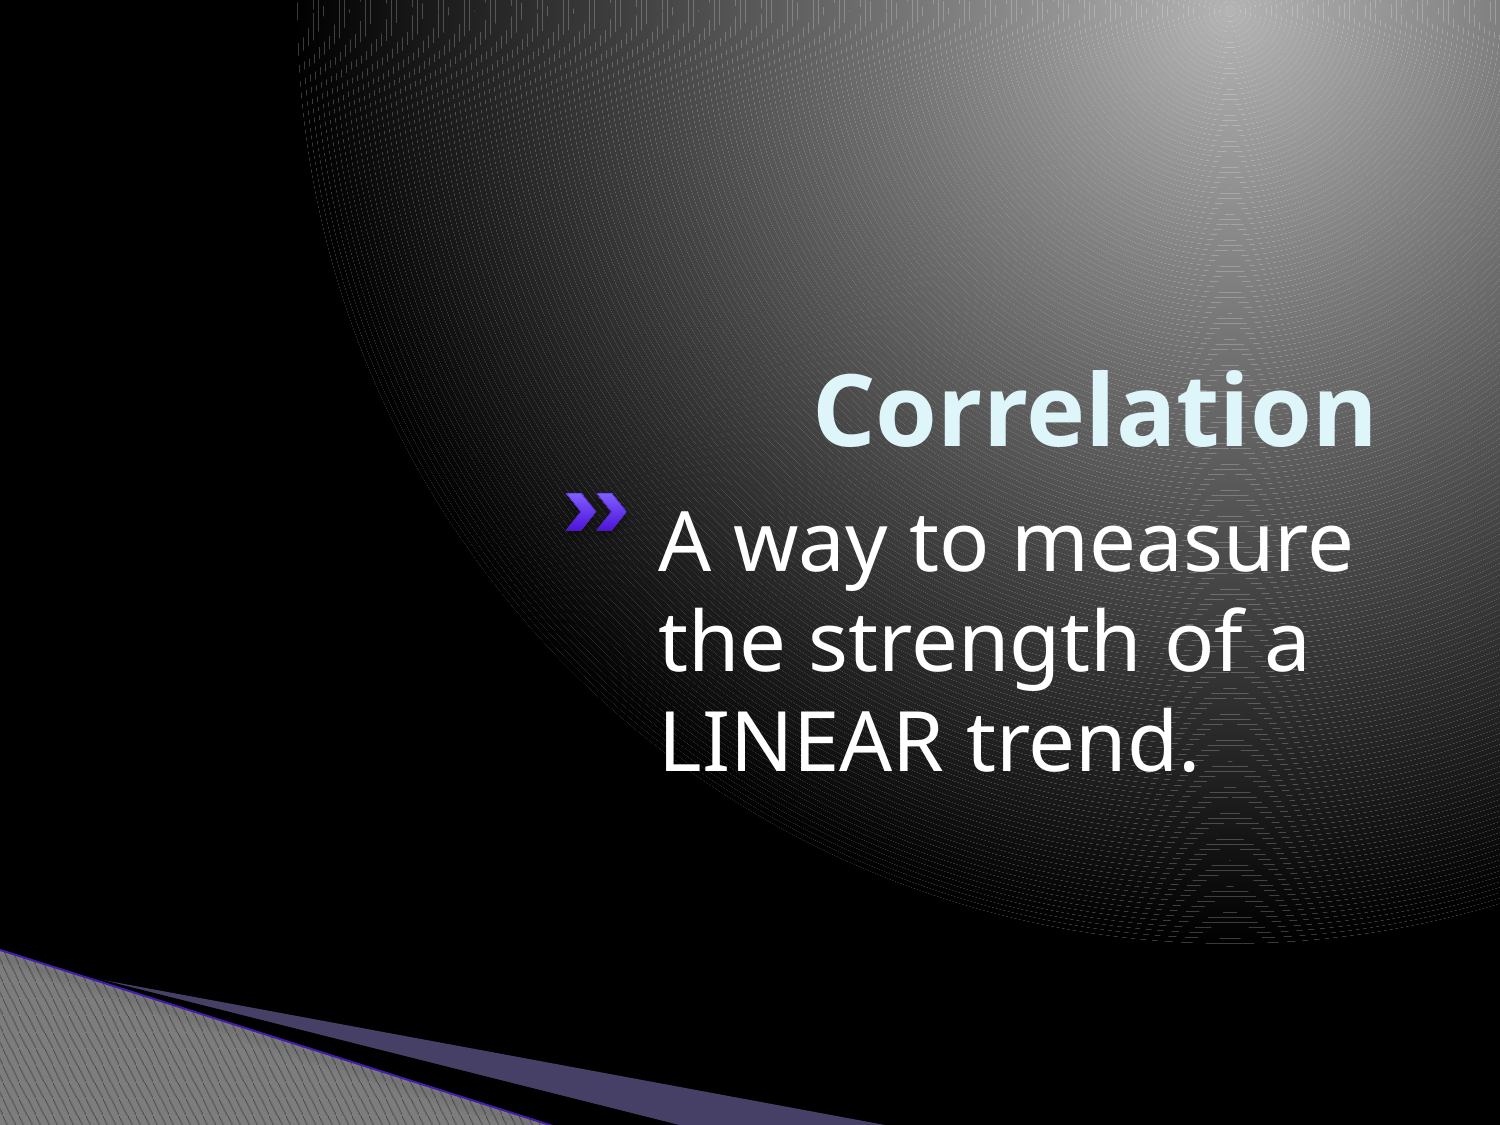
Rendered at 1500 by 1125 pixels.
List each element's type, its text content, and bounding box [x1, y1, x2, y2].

picture [0, 952, 543, 1125]
title Correlation [118, 173, 1394, 474]
list A way to measure the strength of a LINEAR trend. [643, 480, 1394, 720]
